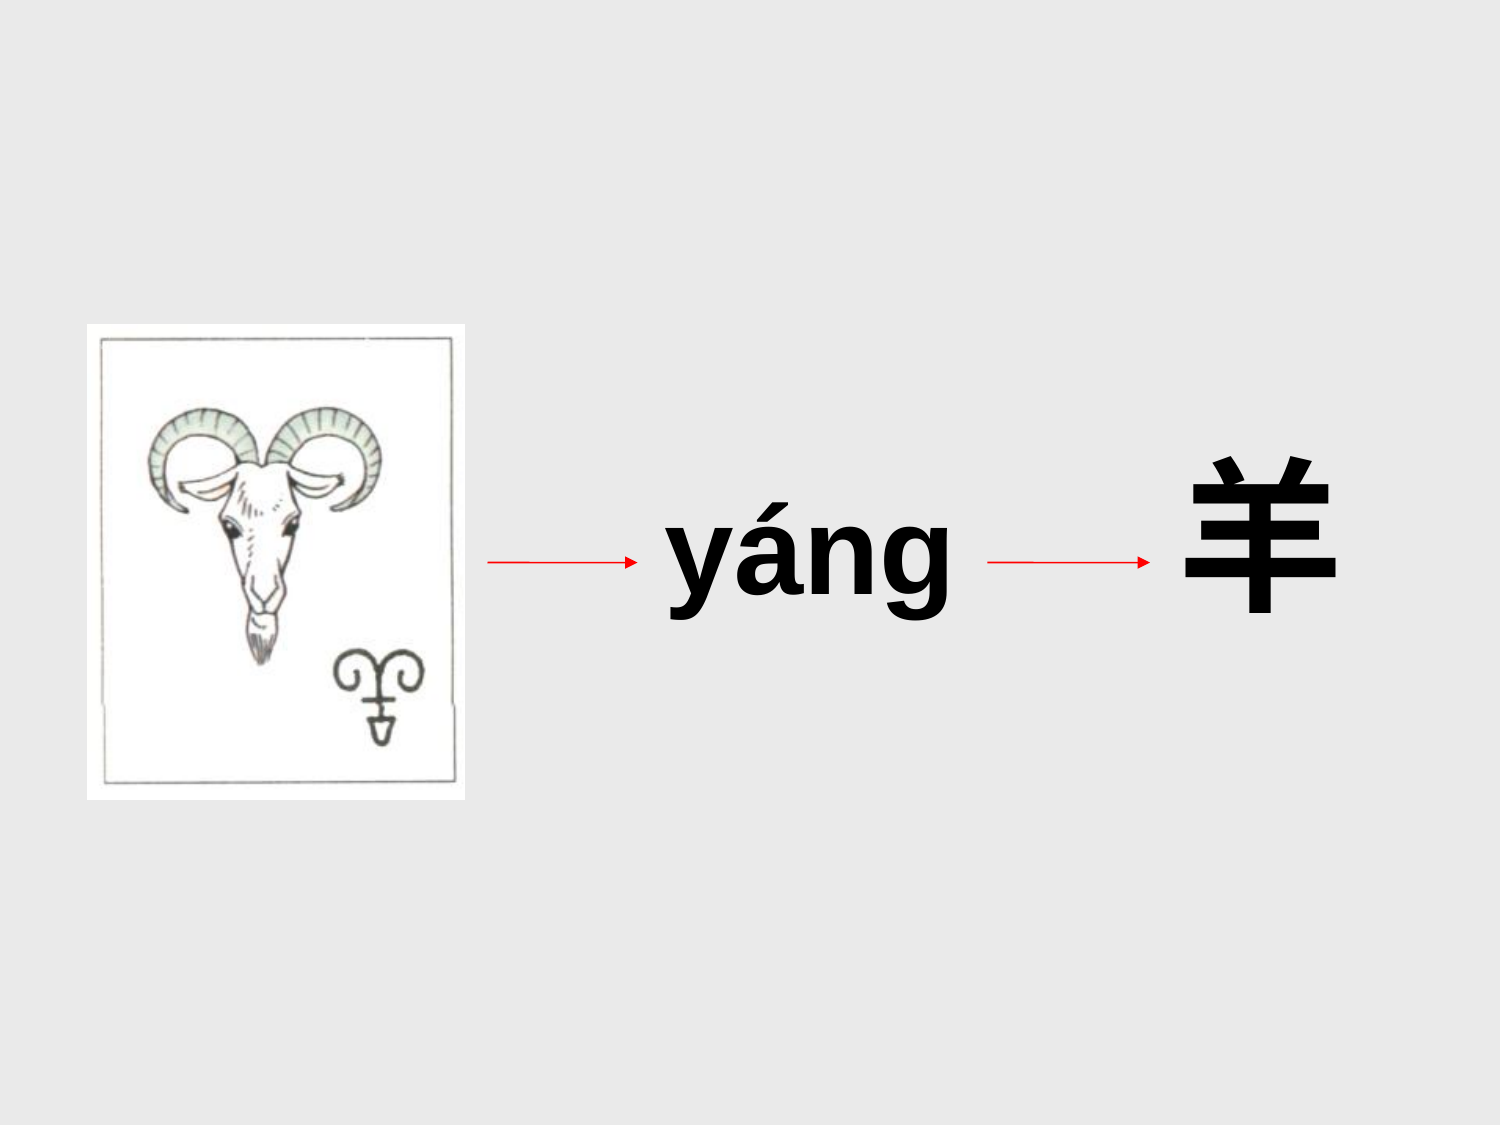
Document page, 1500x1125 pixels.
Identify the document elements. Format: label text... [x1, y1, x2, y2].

picture [87, 324, 465, 801]
text_box [987, 556, 1150, 569]
text_box [487, 556, 638, 569]
text_box yáng [650, 462, 975, 628]
text_box 羊 [1162, 424, 1400, 640]
